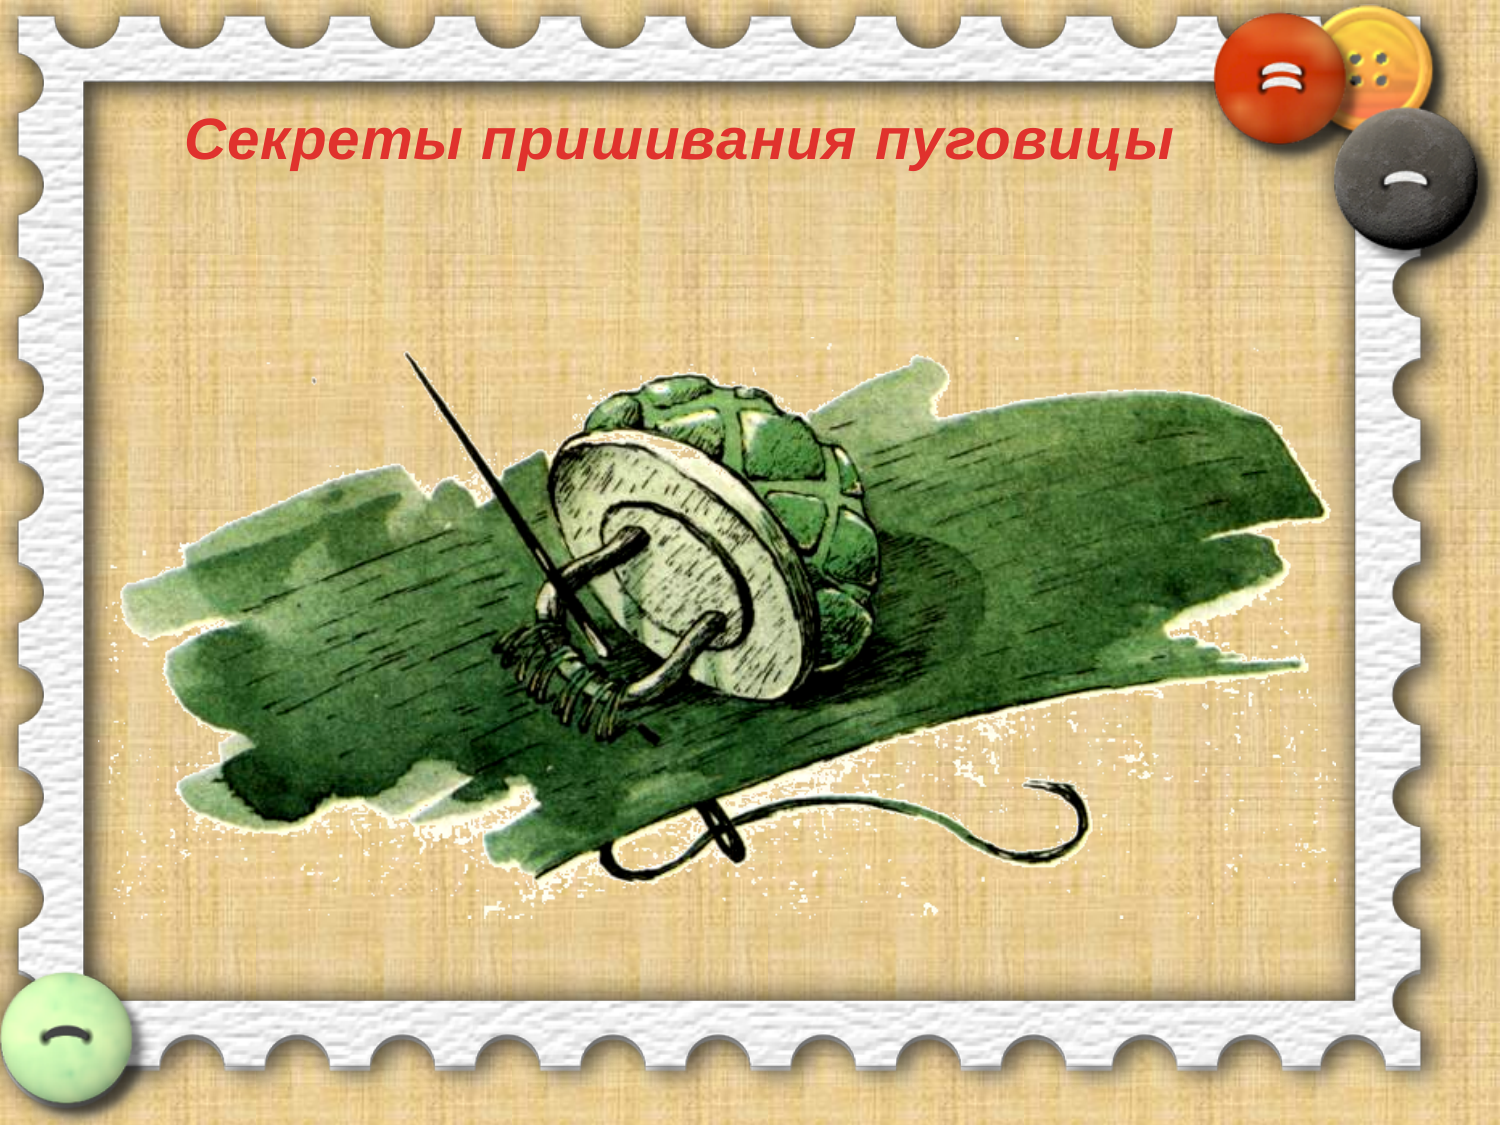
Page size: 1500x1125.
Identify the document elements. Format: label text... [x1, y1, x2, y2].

text_box Секреты пришивания пуговицы [82, 93, 1278, 179]
picture [0, 0, 1500, 1125]
